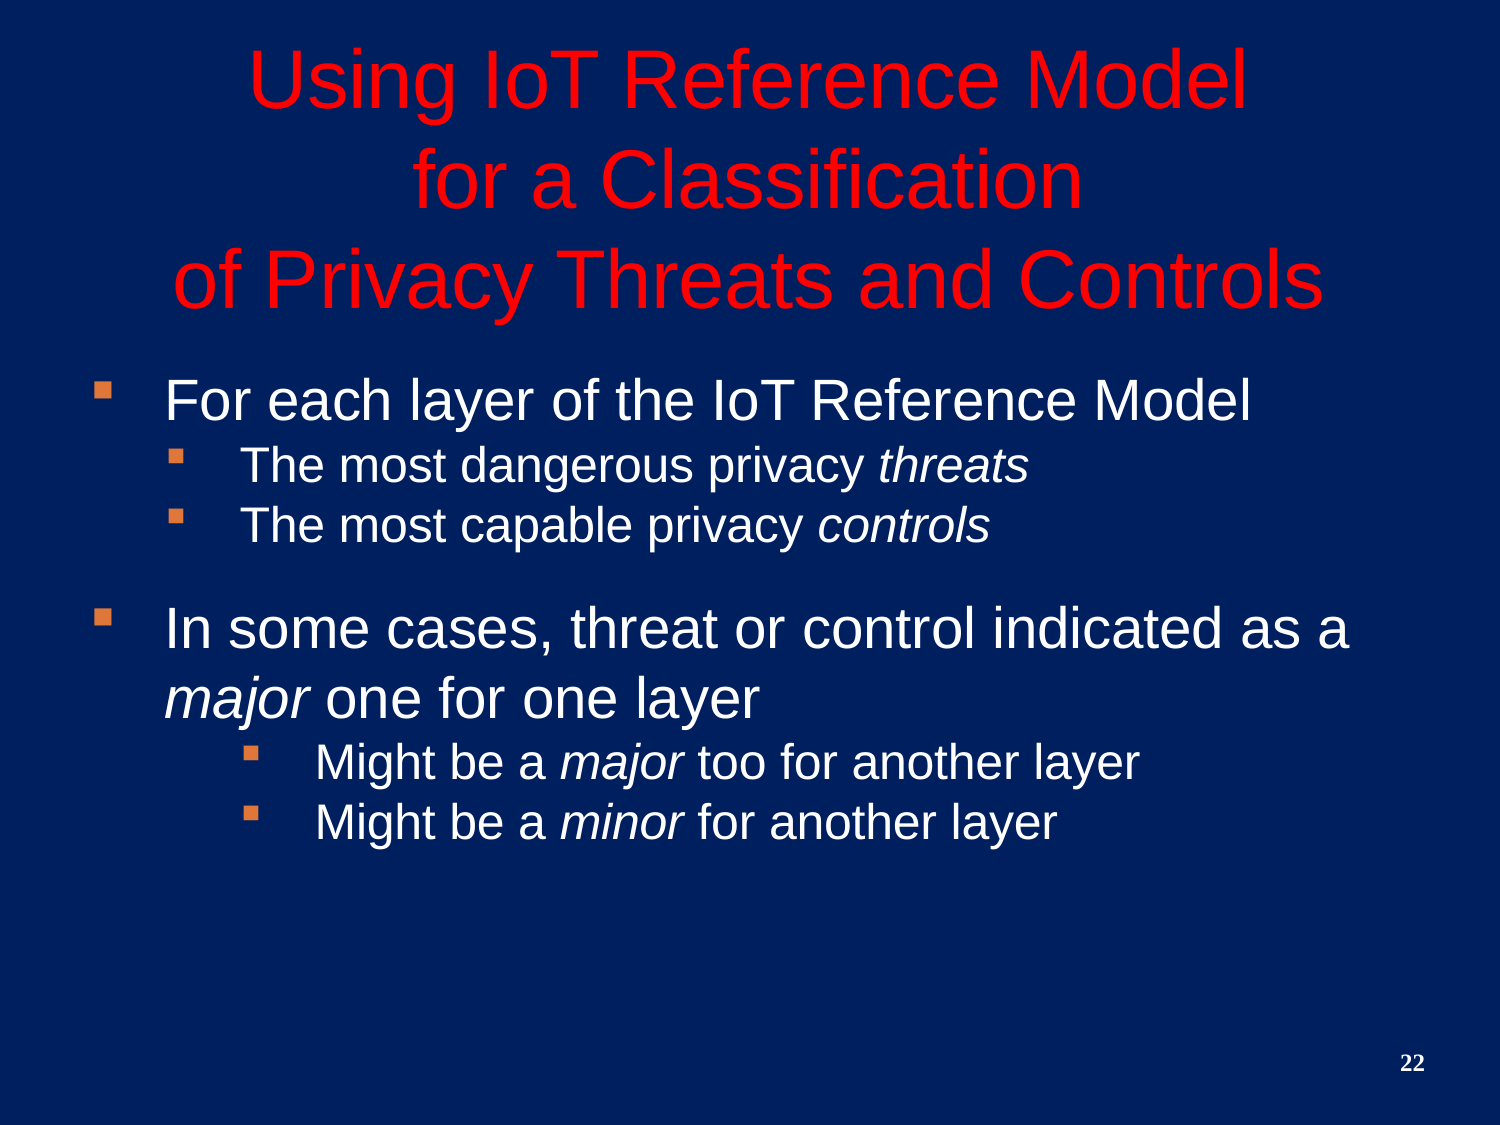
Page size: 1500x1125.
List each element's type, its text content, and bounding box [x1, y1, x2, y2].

title Using IoT Reference Model for a Classification of Privacy Threats and Controls [44, 0, 1456, 325]
text_box For each layer of the IoT Reference Model The most dangerous privacy threats The most capable privacy controls In some cases, threat or control indicated as a major one for one layer Might be a major too for another layer Might be a minor for another layer [87, 362, 1475, 850]
slide_number 22 [1080, 1046, 1425, 1125]
